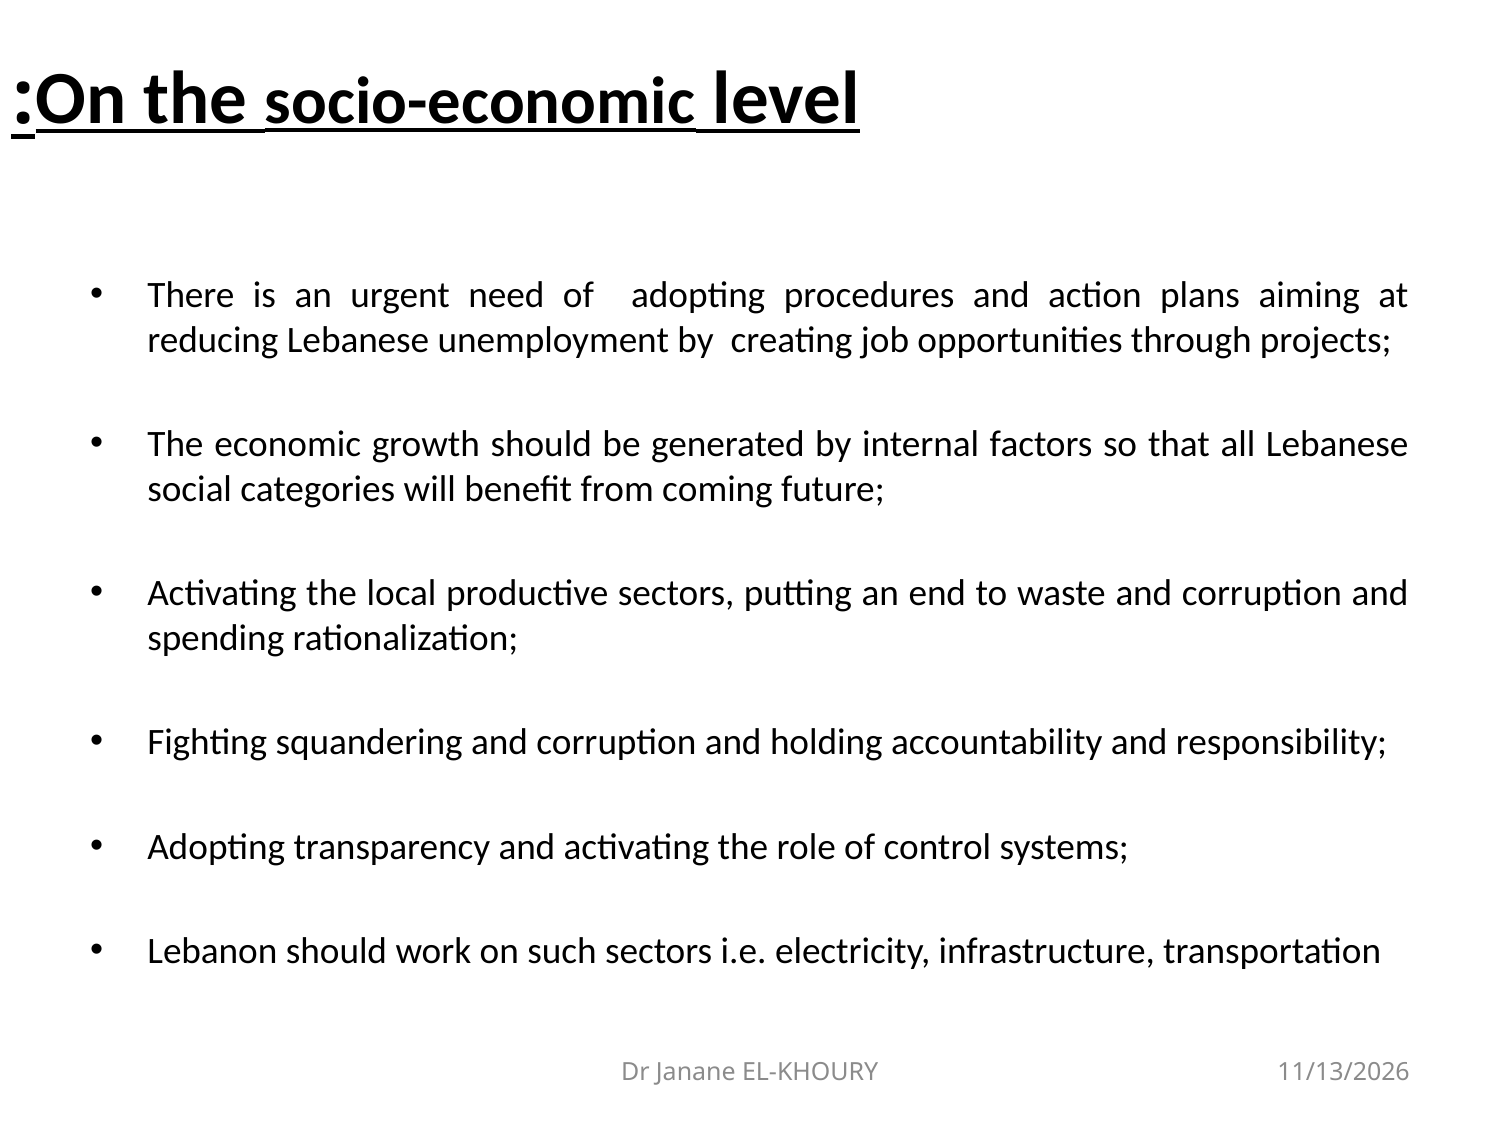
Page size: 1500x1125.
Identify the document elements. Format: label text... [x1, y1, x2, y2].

list There is an urgent need of adopting procedures and action plans aiming at reducing Lebanese unemployment by creating job opportunities through projects; The economic growth should be generated by internal factors so that all Lebanese social categories will benefit from coming future; Activating the local productive sectors, putting an end to waste and corruption and spending rationalization; Fighting squandering and corruption and holding accountability and responsibility; Adopting transparency and activating the role of control systems; Lebanon should work on such sectors i.e. electricity, infrastructure, transportation [75, 262, 1425, 1005]
footer Dr Janane EL-KHOURY [512, 1042, 988, 1103]
title On the socio-economic level: [0, 0, 1347, 188]
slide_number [1074, 1042, 1425, 1103]
